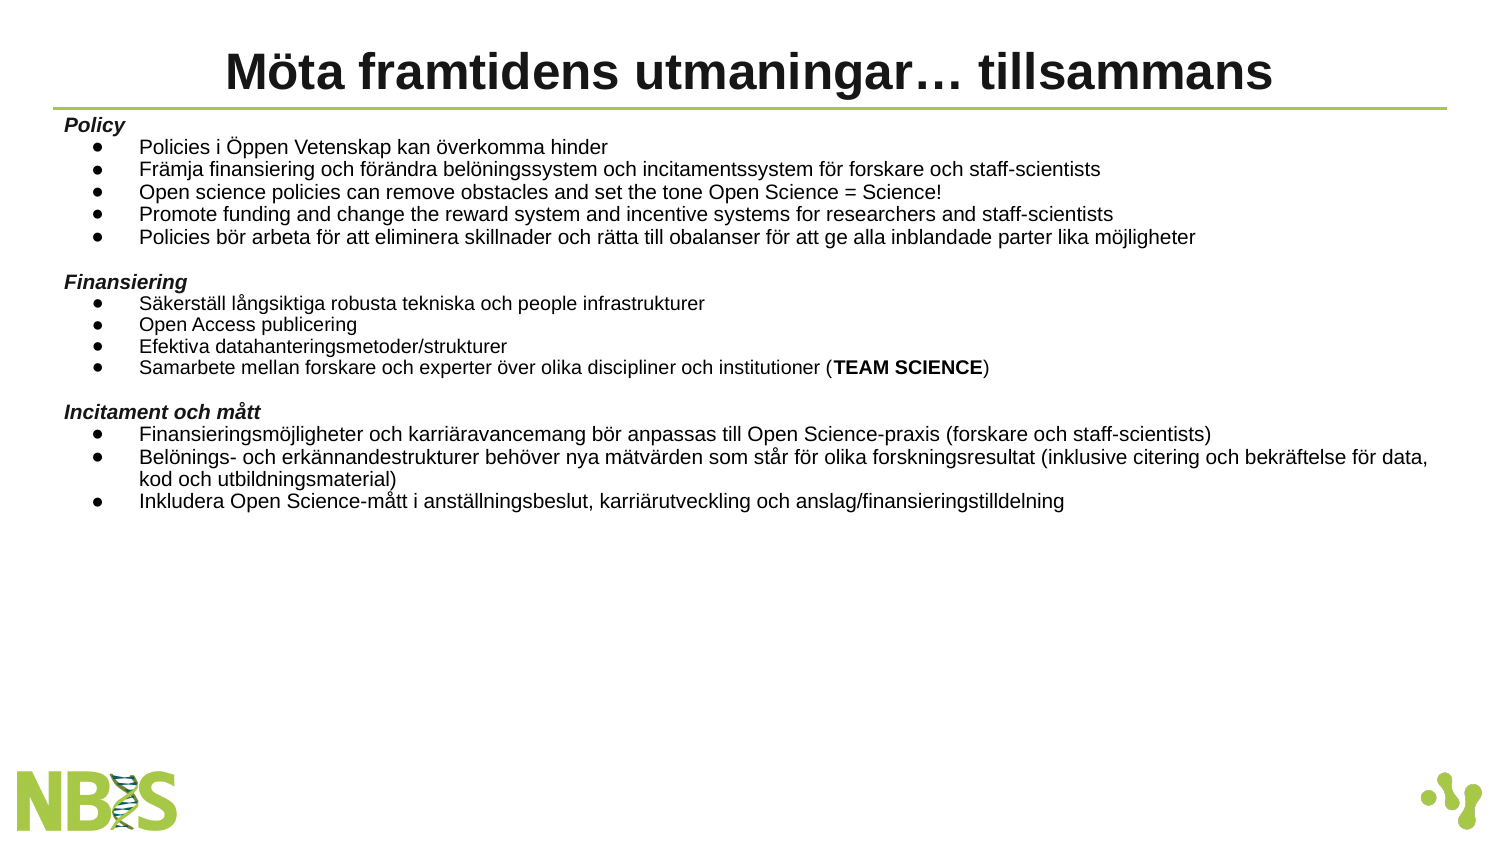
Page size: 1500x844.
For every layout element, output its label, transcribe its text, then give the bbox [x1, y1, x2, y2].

list Policy Policies i Öppen Vetenskap kan överkomma hinder Främja finansiering och förändra belöningssystem och incitamentssystem för forskare och staff-scientists Open science policies can remove obstacles and set the tone Open Science = Science! Promote funding and change the reward system and incentive systems for researchers and staff-scientists Policies bör arbeta för att eliminera skillnader och rätta till obalanser för att ge alla inblandade parter lika möjligheter Finansiering Säkerställ långsiktiga robusta tekniska och people infrastrukturer Open Access publicering Efektiva datahanteringsmetoder/strukturer Samarbete mellan forskare och experter över olika discipliner och institutioner (TEAM SCIENCE) Incitament och mått Finansieringsmöjligheter och karriäravancemang bör anpassas till Open Science-praxis (forskare och staff-scientists) Belönings- och erkännandestrukturer behöver nya mätvärden som står för olika forskningsresultat (inklusive citering och bekräftelse för data, kod och utbildningsmaterial) Inkludera Open Science-mått i anställningsbeslut, karriärutveckling och anslag/finansieringstilldelning [53, 108, 1447, 797]
picture [17, 771, 178, 831]
picture [1419, 771, 1483, 831]
title Möta framtidens utmaningar… tillsammans [53, 39, 1447, 107]
